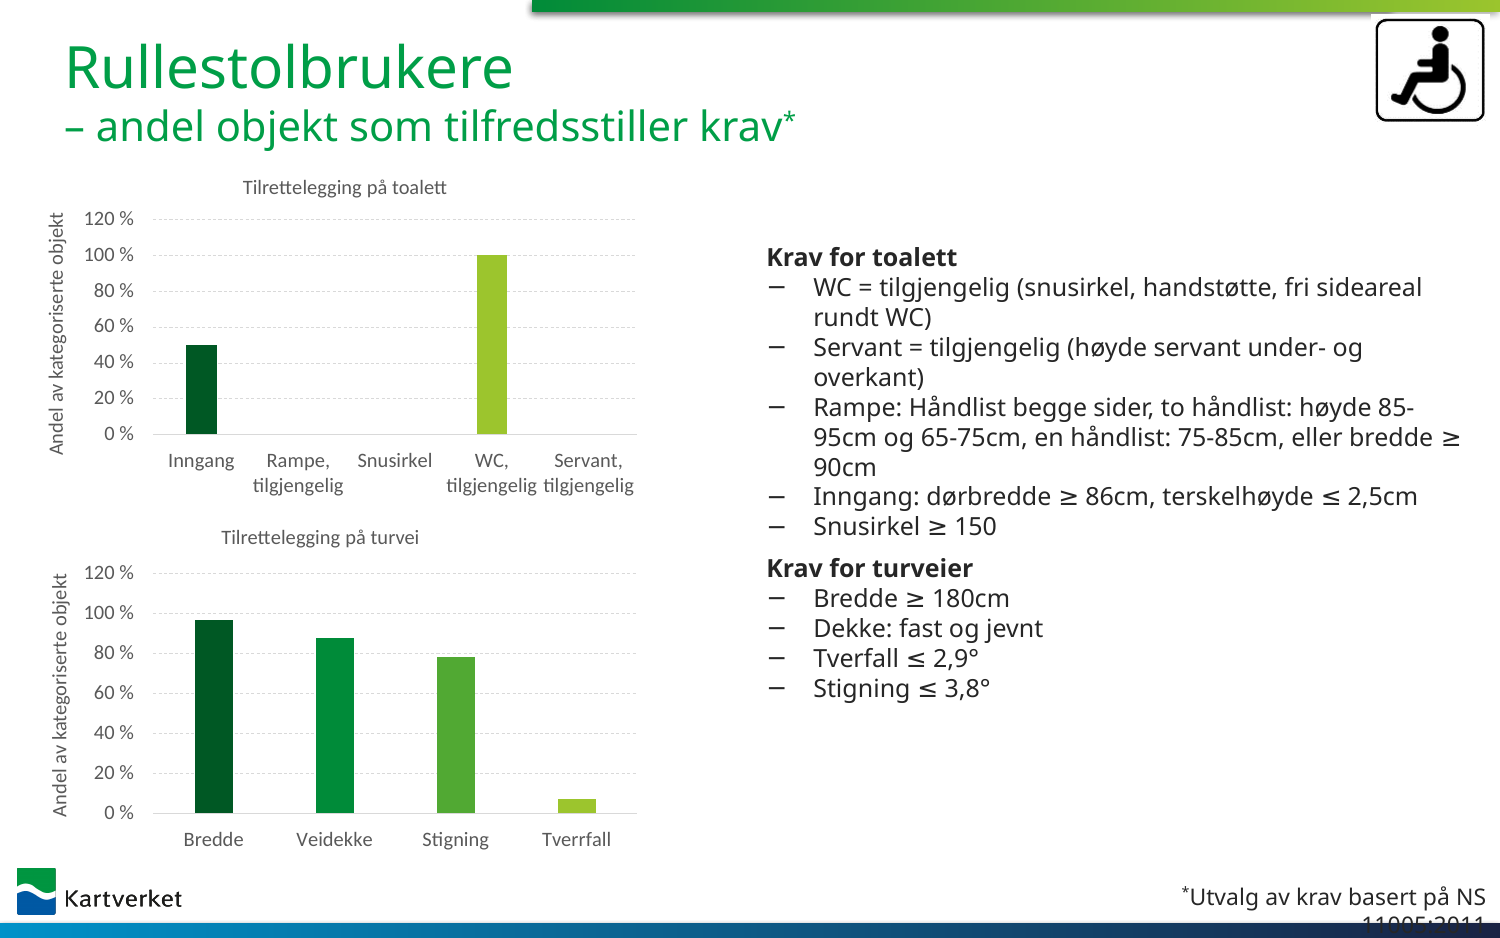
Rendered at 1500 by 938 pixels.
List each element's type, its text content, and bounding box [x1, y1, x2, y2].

text_box Krav for toalett WC = tilgjengelig (snusirkel, handstøtte, fri sideareal rundt WC) Servant = tilgjengelig (høyde servant under- og overkant) Rampe: Håndlist begge sider, to håndlist: høyde 85-95cm og 65-75cm, en håndlist: 75-85cm, eller bredde ≥ 90cm Inngang: dørbredde ≥ 86cm, terskelhøyde ≤ 2,5cm Snusirkel ≥ 150 [751, 234, 1483, 545]
text_box Krav for turveier Bredde ≥ 180cm Dekke: fast og jevnt Tverfall ≤ 2,9° Stigning ≤ 3,8° [751, 545, 1483, 710]
picture [1371, 13, 1491, 127]
text_box Rullestolbrukere – andel objekt som tilfredsstiller krav* [49, 14, 1431, 158]
picture [41, 166, 650, 505]
text_box *Utvalg av krav basert på NS 11005:2011 [1068, 873, 1500, 938]
picture [41, 520, 650, 859]
